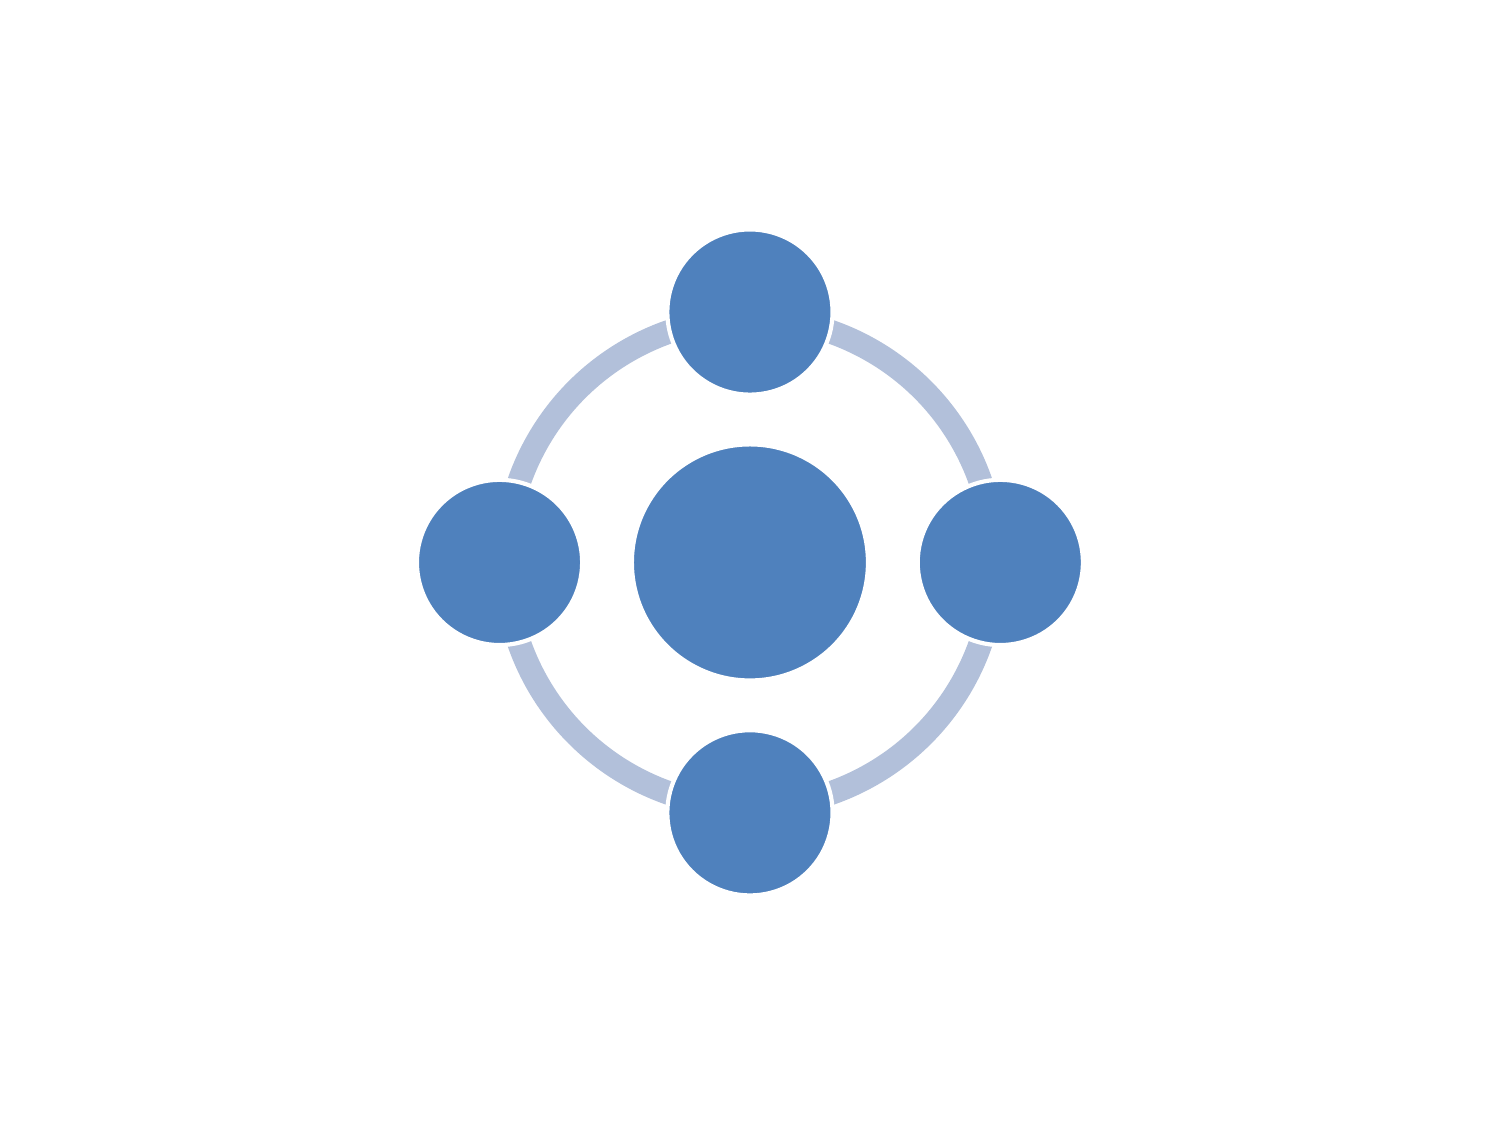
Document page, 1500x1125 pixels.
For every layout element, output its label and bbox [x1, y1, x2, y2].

text_box [249, 228, 1251, 897]
